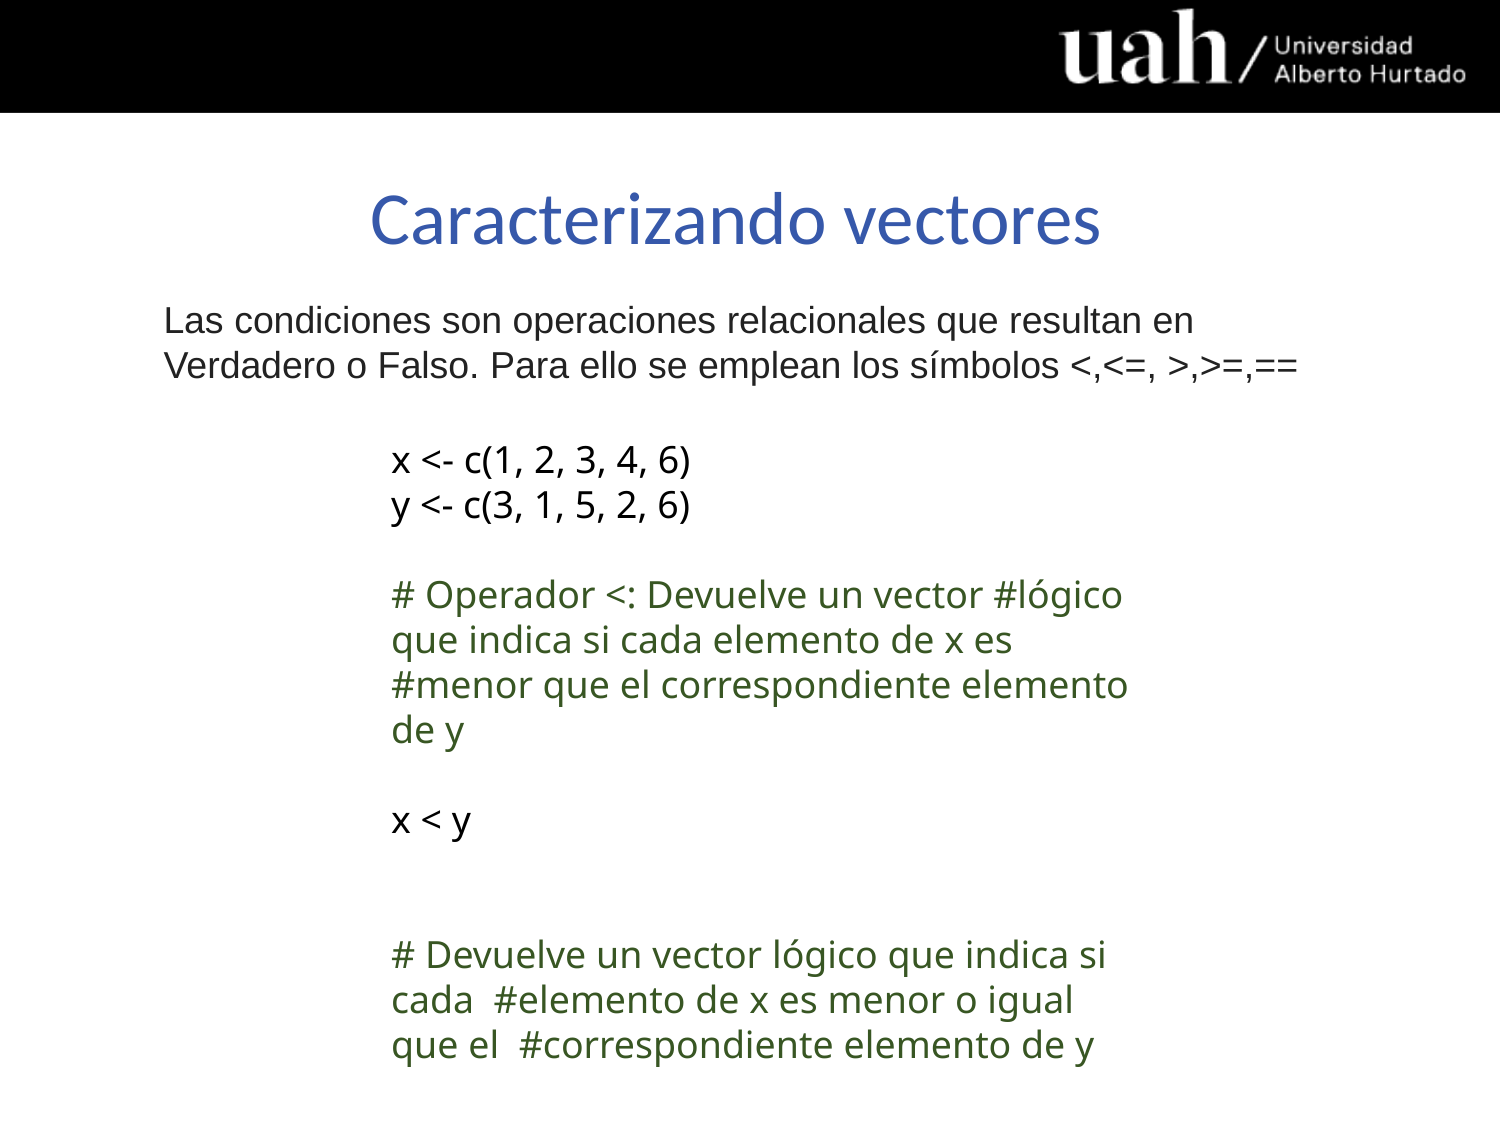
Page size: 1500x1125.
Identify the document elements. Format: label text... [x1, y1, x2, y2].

text_box Las condiciones son operaciones relacionales que resultan en Verdadero o Falso. Para ello se emplean los símbolos <,<=, >,>=,== [148, 288, 1352, 393]
picture [1057, 0, 1468, 94]
text_box [0, 0, 1500, 114]
text_box x <- c(1, 2, 3, 4, 6) y <- c(3, 1, 5, 2, 6) # Operador <: Devuelve un vector #lógico que indica si cada elemento de x es #menor que el correspondiente elemento de y x < y # Devuelve un vector lógico que indica si cada #elemento de x es menor o igual que el #correspondiente elemento de y x <= y [376, 428, 1148, 1125]
text_box Caracterizando vectores [347, 162, 1125, 267]
